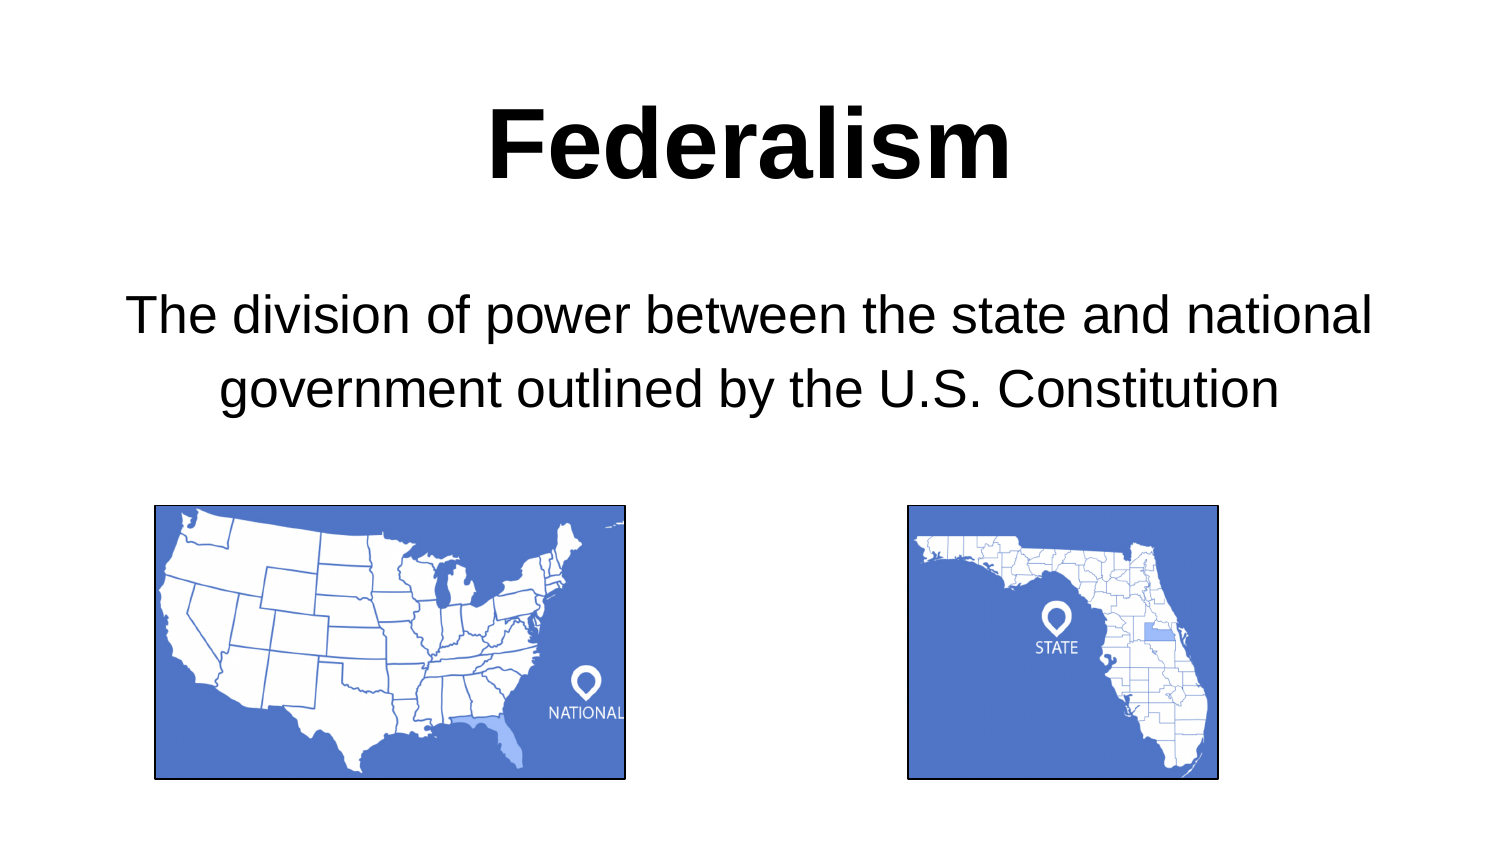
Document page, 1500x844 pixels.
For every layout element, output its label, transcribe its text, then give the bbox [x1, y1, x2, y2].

picture [155, 505, 625, 779]
title Federalism [51, 16, 1449, 214]
subtitle The division of power between the state and national government outlined by the U.S. Constitution [88, 225, 1412, 463]
picture [908, 505, 1218, 779]
